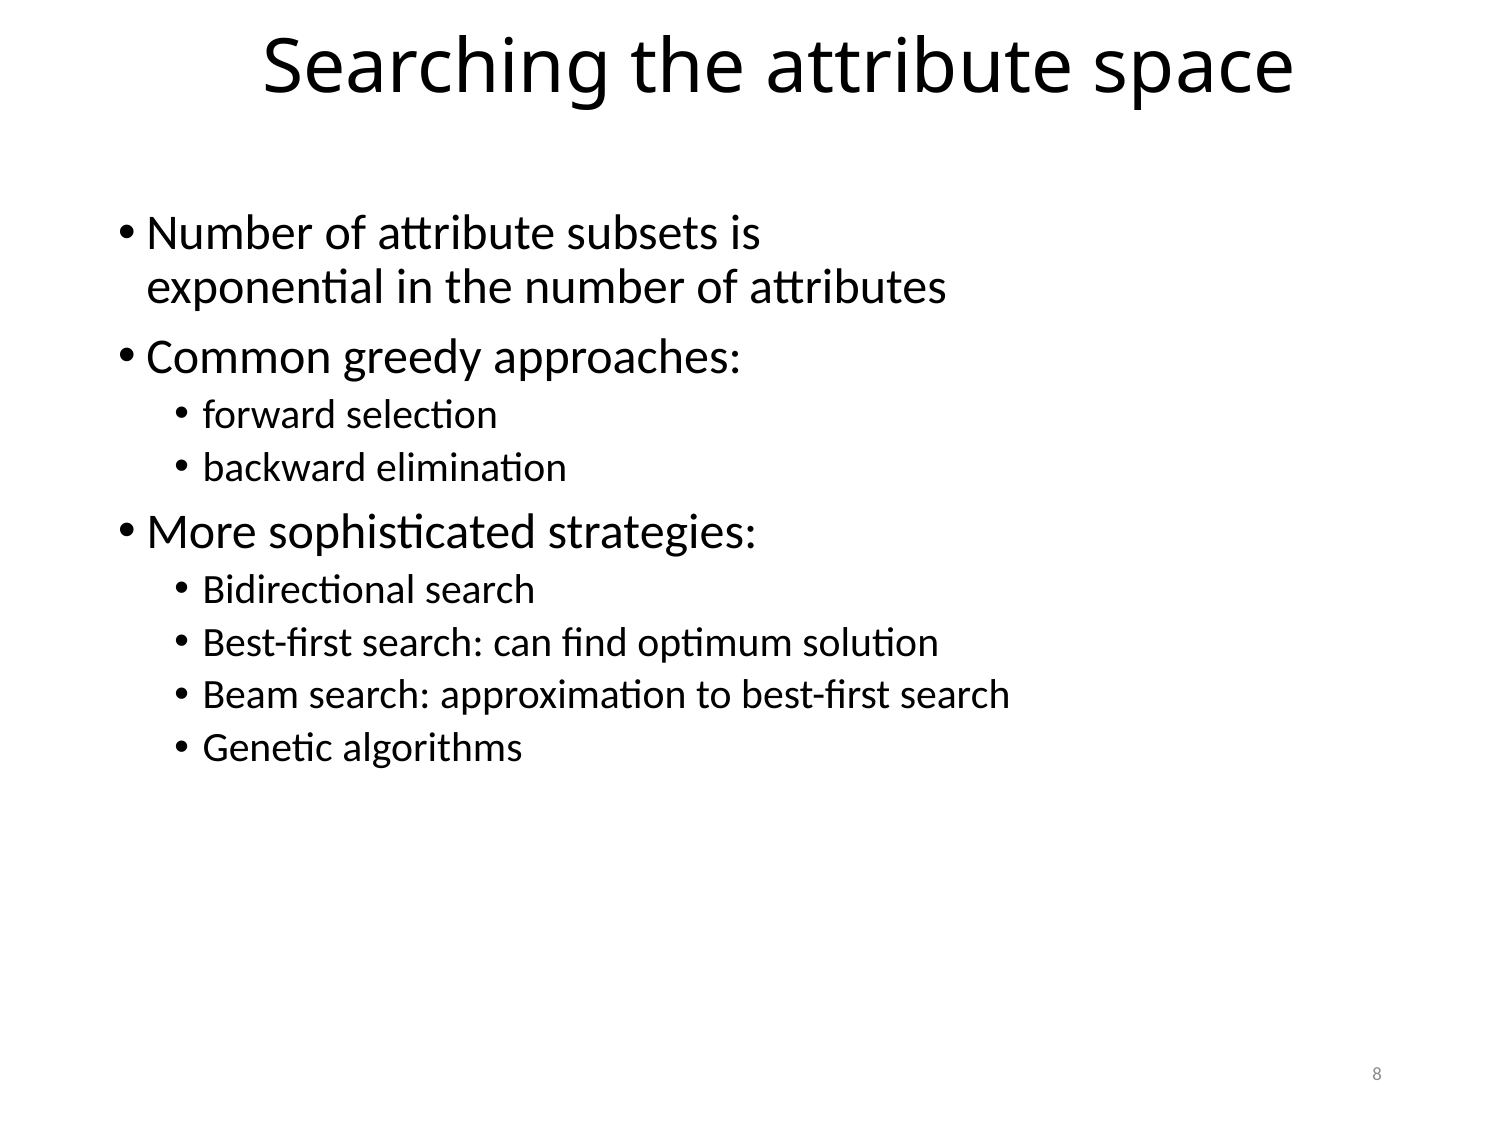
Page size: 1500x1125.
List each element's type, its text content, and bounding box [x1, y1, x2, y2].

list Number of attribute subsets is exponential in the number of attributes Common greedy approaches: forward selection backward elimination More sophisticated strategies: Bidirectional search Best-first search: can find optimum solution Beam search: approximation to best-first search Genetic algorithms [103, 199, 1397, 1014]
title Searching the attribute space [247, 10, 1397, 126]
slide_number 8 [1059, 1042, 1397, 1103]
